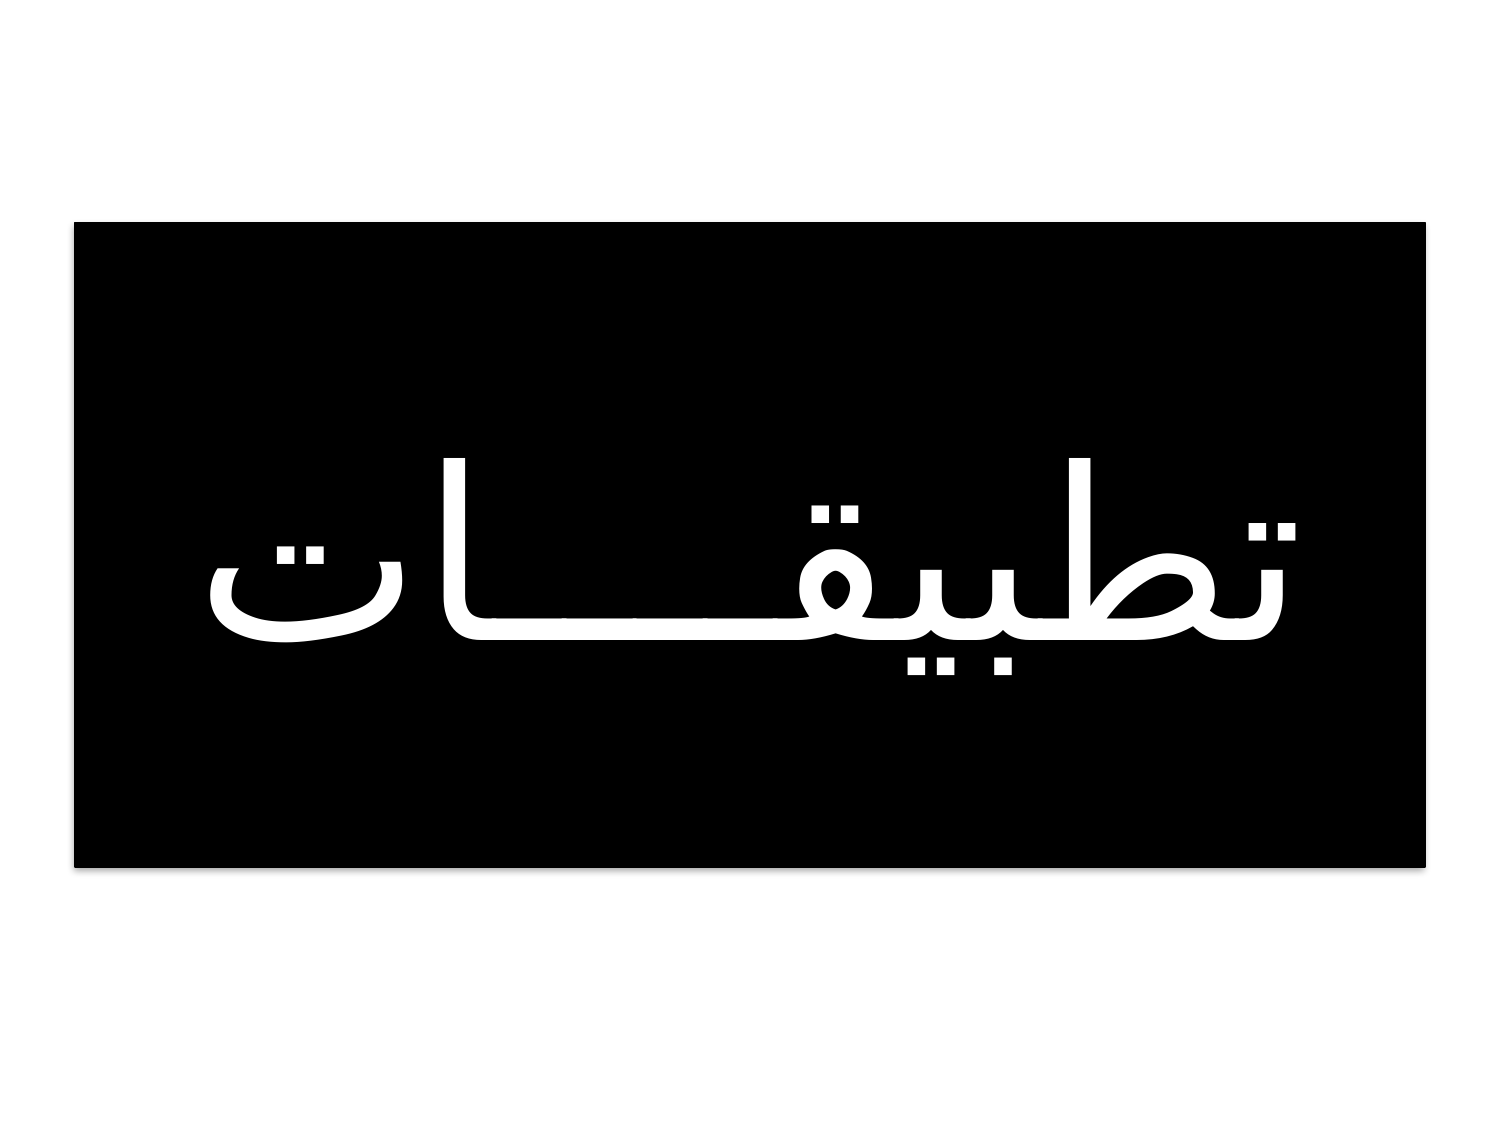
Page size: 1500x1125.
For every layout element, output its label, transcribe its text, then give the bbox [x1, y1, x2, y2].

title تطبيقــــات [74, 222, 1426, 868]
